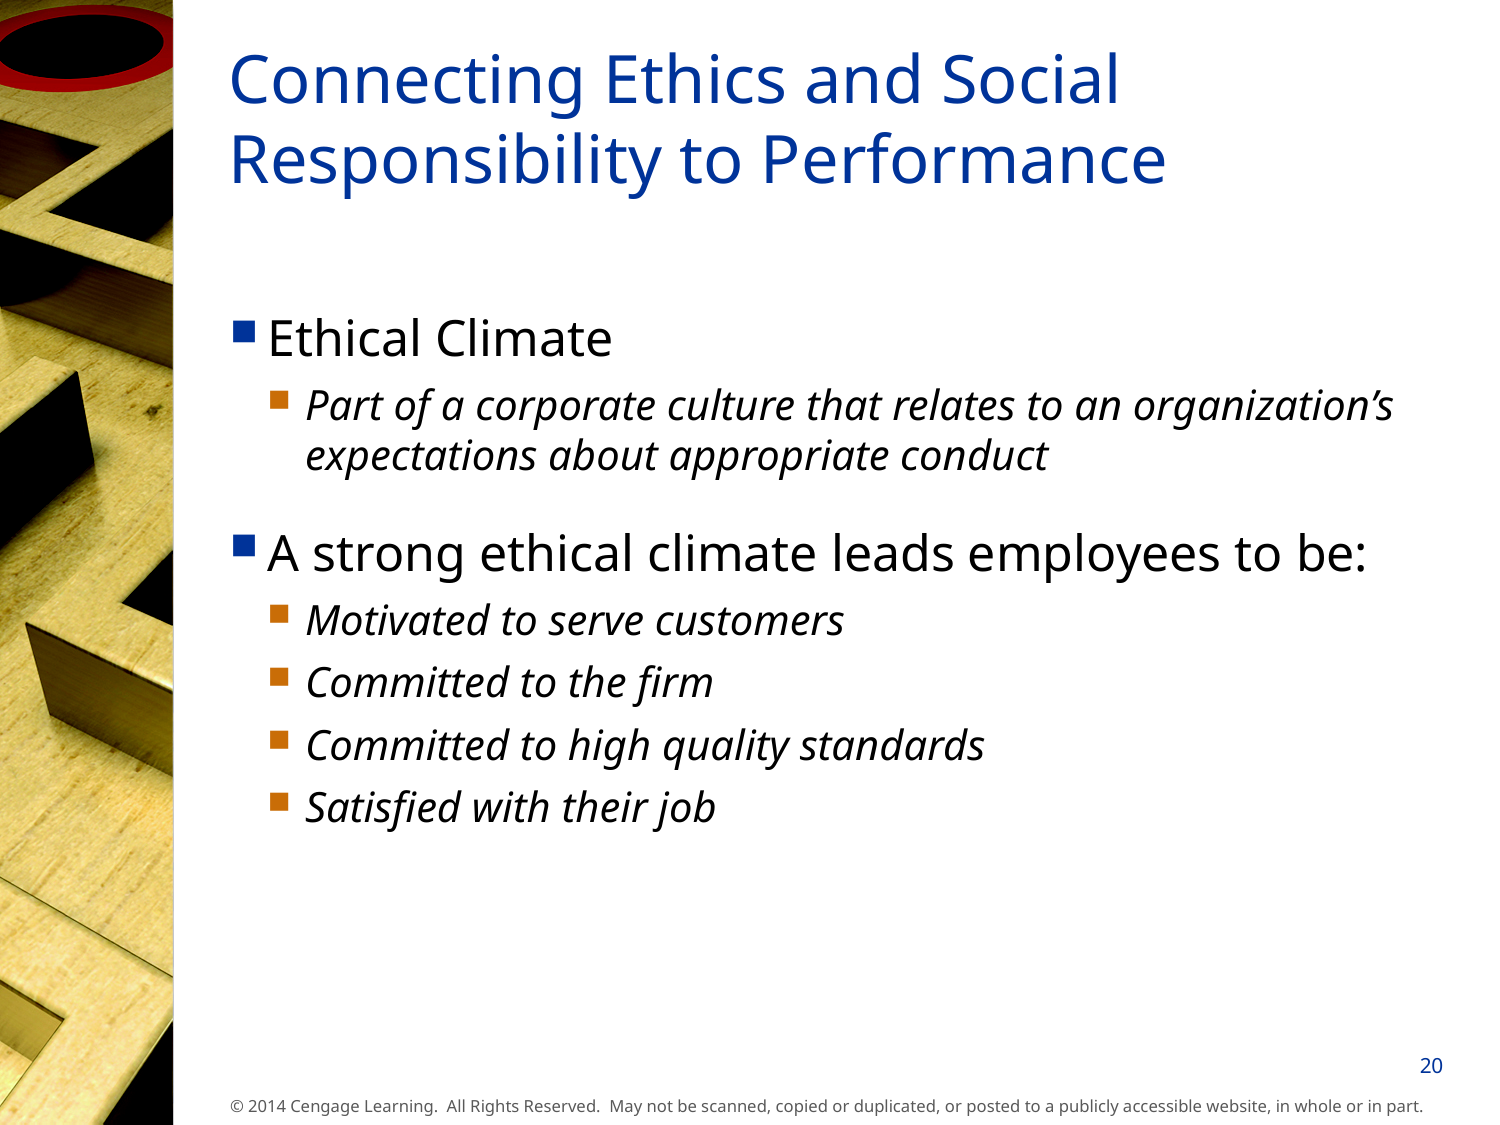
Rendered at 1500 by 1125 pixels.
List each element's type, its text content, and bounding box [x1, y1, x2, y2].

picture [0, 0, 174, 1125]
list Ethical Climate Part of a corporate culture that relates to an organization’s expectations about appropriate conduct A strong ethical climate leads employees to be: Motivated to serve customers Committed to the firm Committed to high quality standards Satisfied with their job [215, 212, 1478, 981]
title Connecting Ethics and Social Responsibility to Performance [213, 29, 1454, 213]
slide_number 20 [1386, 1037, 1478, 1097]
